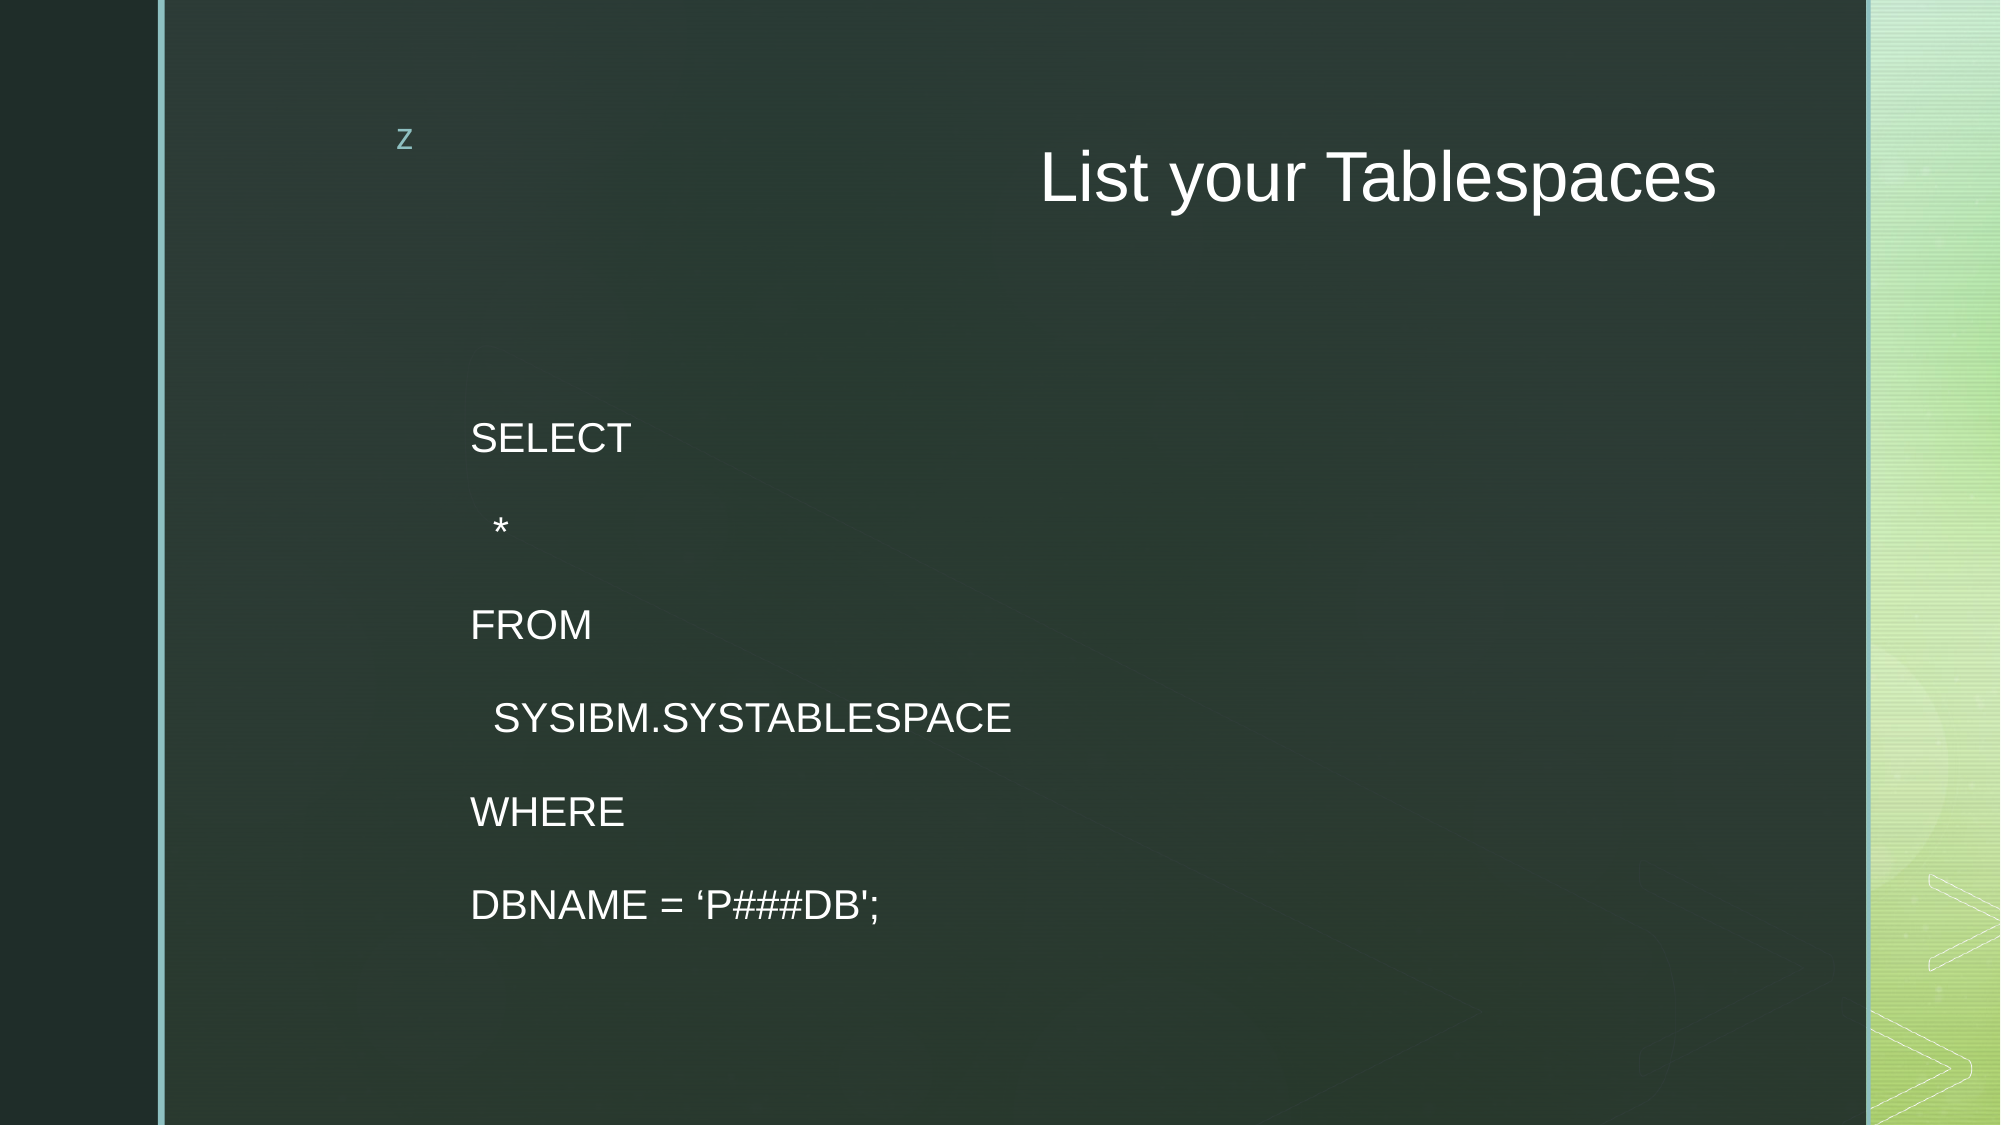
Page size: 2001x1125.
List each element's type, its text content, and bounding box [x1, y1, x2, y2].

title List your Tablespaces [428, 132, 1734, 310]
picture [1871, 0, 2001, 1125]
list SELECT * FROM SYSIBM.SYSTABLESPACE WHERE DBNAME = ‘P###DB'; [454, 336, 1734, 993]
